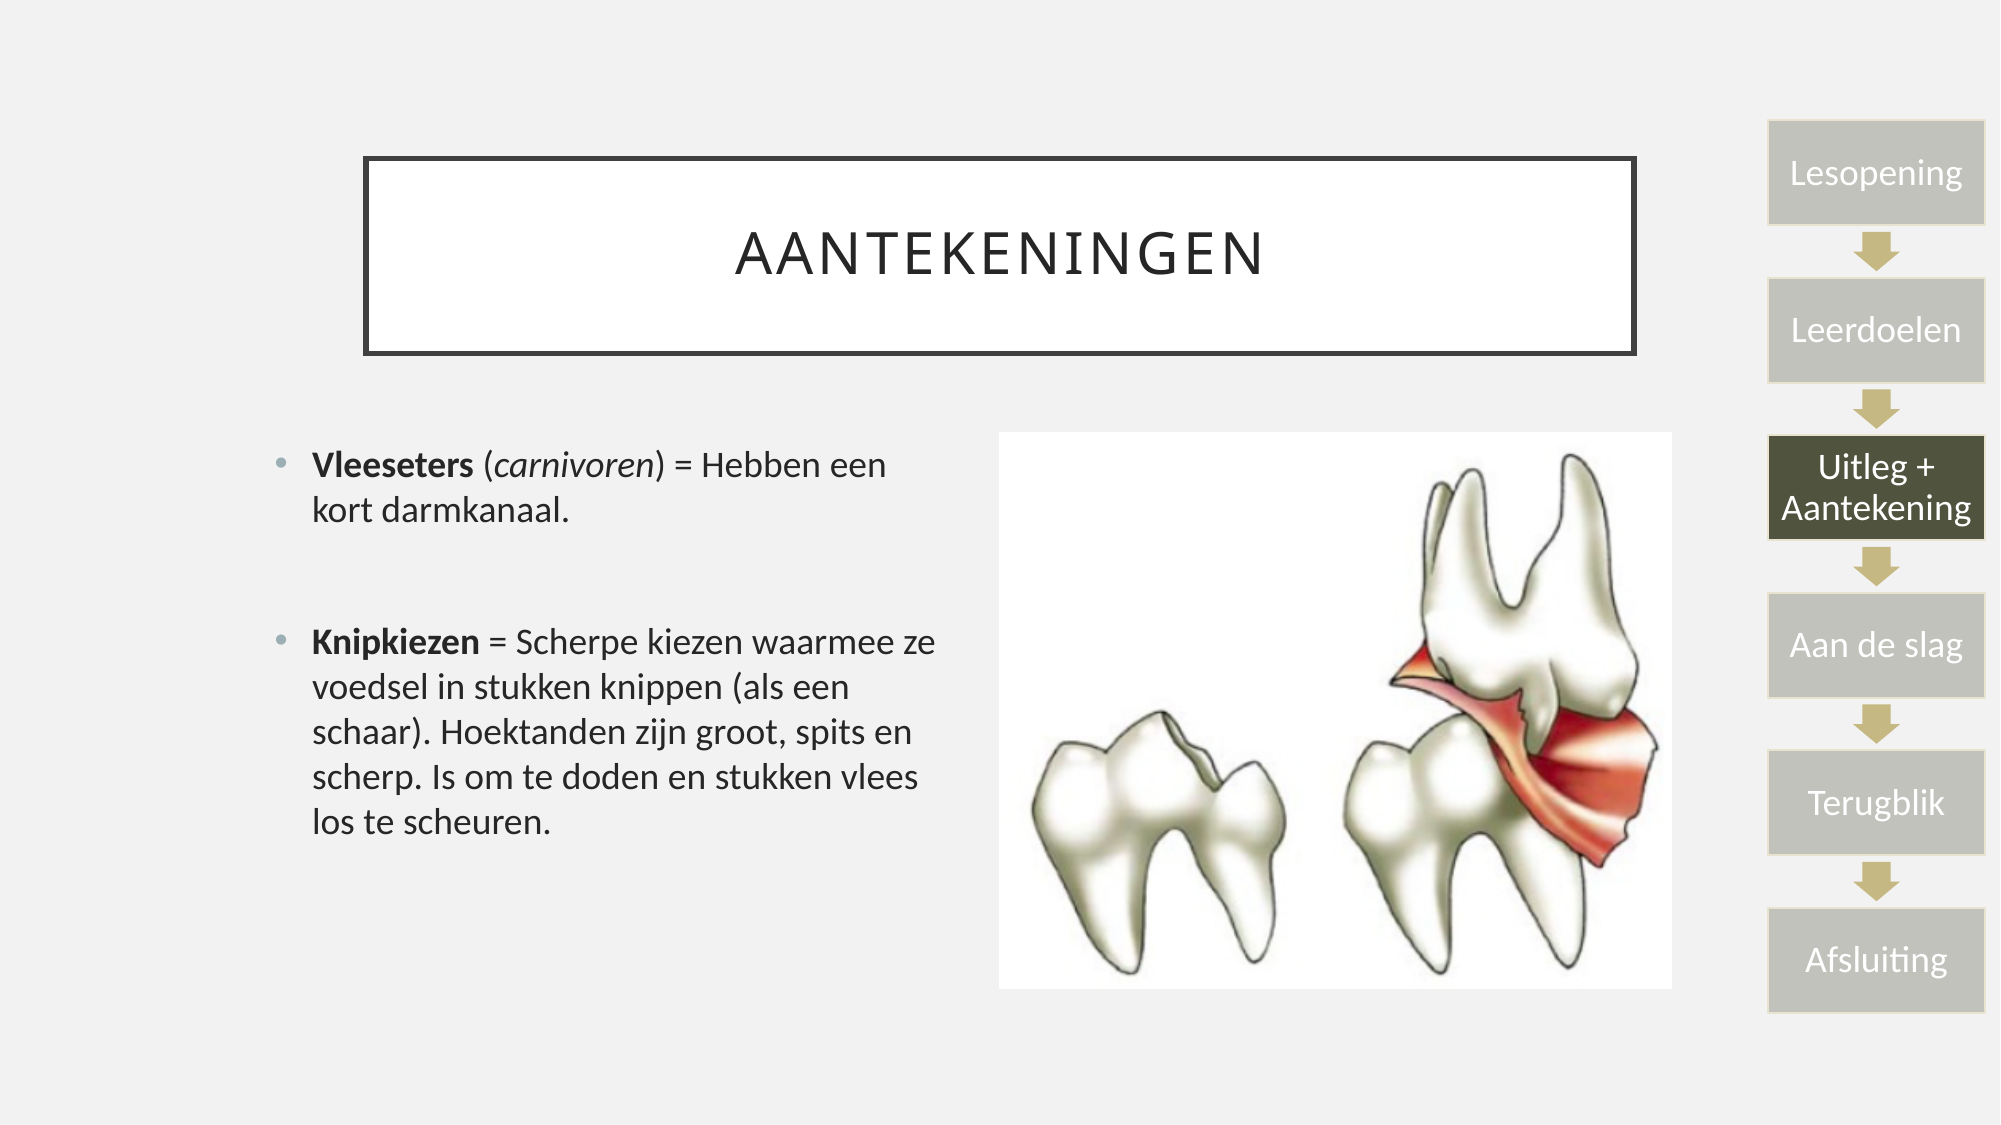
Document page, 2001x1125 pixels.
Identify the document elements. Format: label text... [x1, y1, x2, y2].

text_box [1753, 119, 2000, 1014]
list Vleeseters (carnivoren) = Hebben een kort darmkanaal. Knipkiezen = Scherpe kiezen waarmee ze voedsel in stukken knippen (als een schaar). Hoektanden zijn groot, spits en scherp. Is om te doden en stukken vlees los te scheuren. [259, 432, 961, 942]
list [999, 432, 1672, 989]
title aantekeningen [363, 156, 1637, 356]
